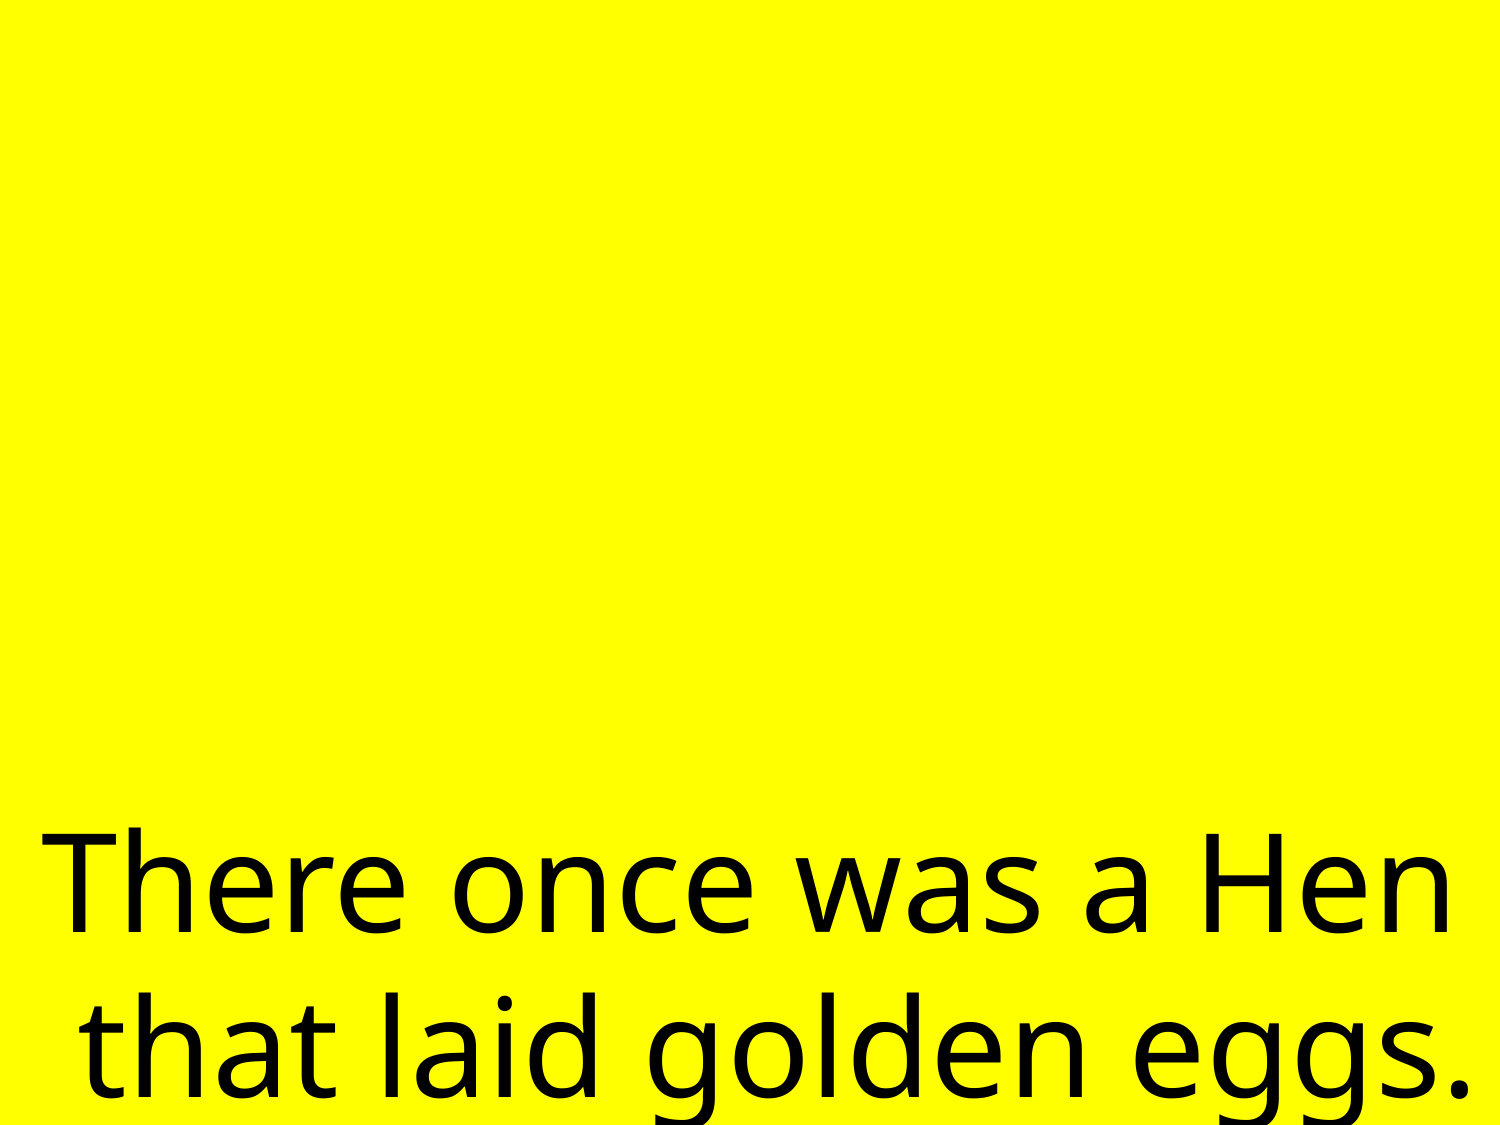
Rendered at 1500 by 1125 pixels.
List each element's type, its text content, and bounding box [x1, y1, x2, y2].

list There once was a Hen that laid golden eggs. [0, 787, 1500, 1125]
